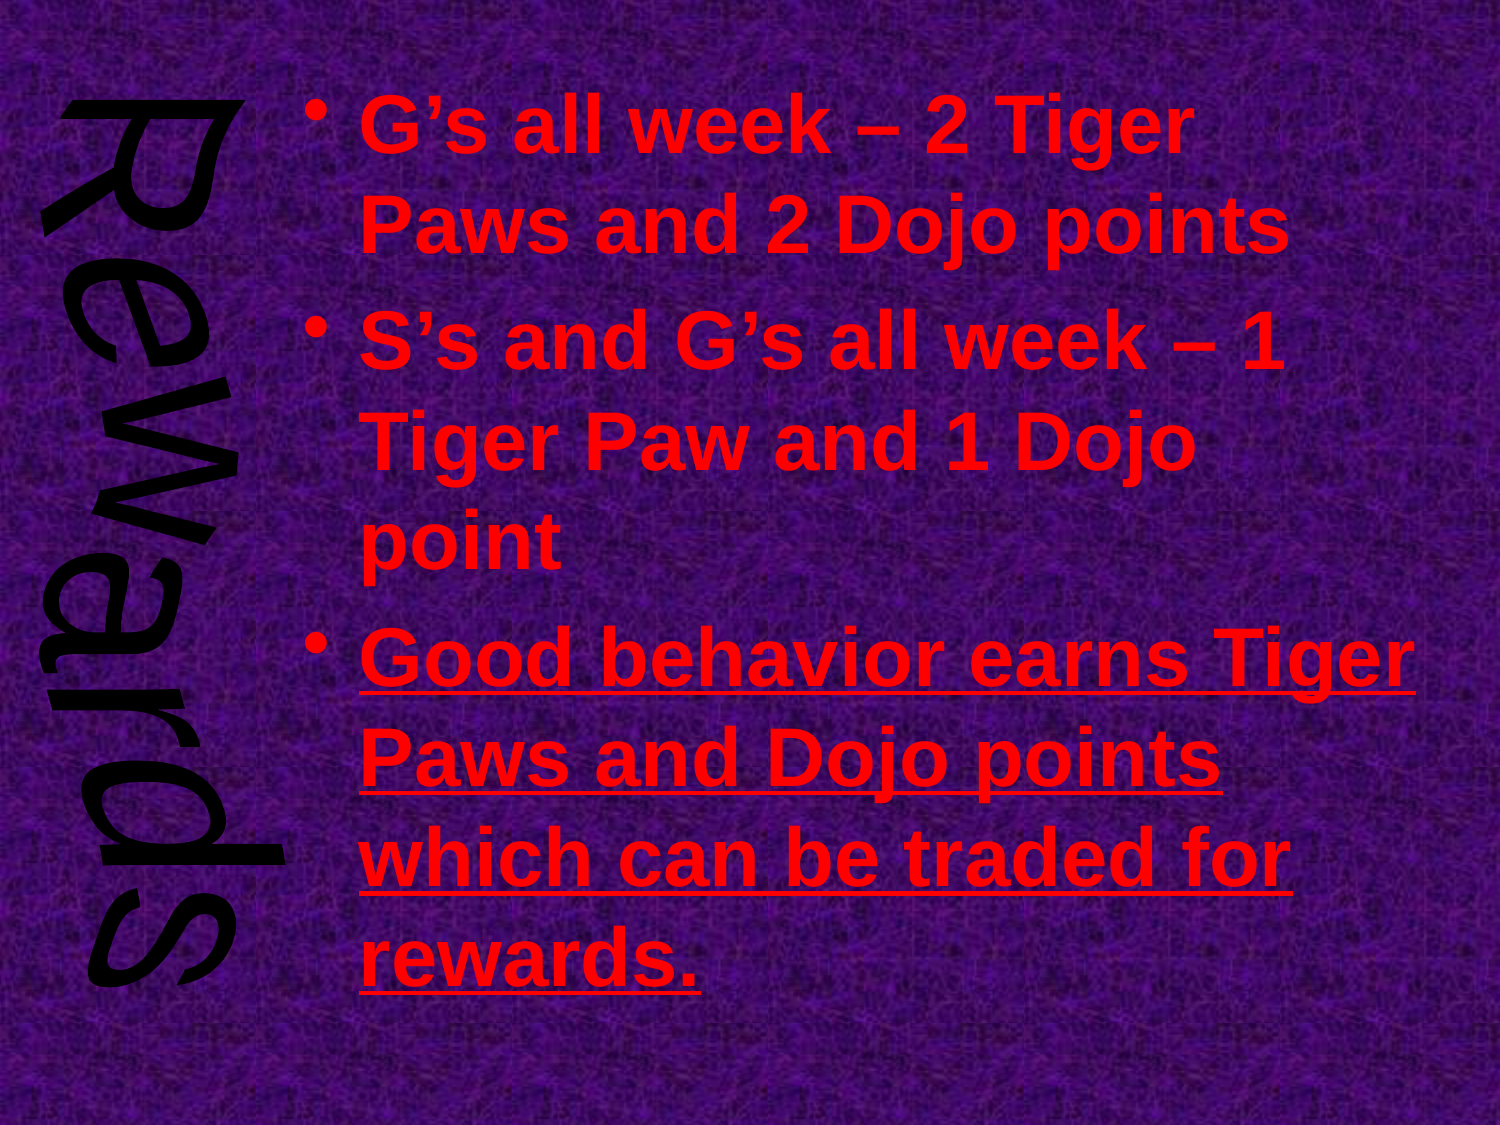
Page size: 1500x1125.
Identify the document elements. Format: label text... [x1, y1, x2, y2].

list G’s all week – 2 Tiger Paws and 2 Dojo points S’s and G’s all week – 1 Tiger Paw and 1 Dojo point Good behavior earns Tiger Paws and Dojo points which can be traded for rewards. [287, 62, 1438, 1026]
picture [0, 0, 1500, 1125]
